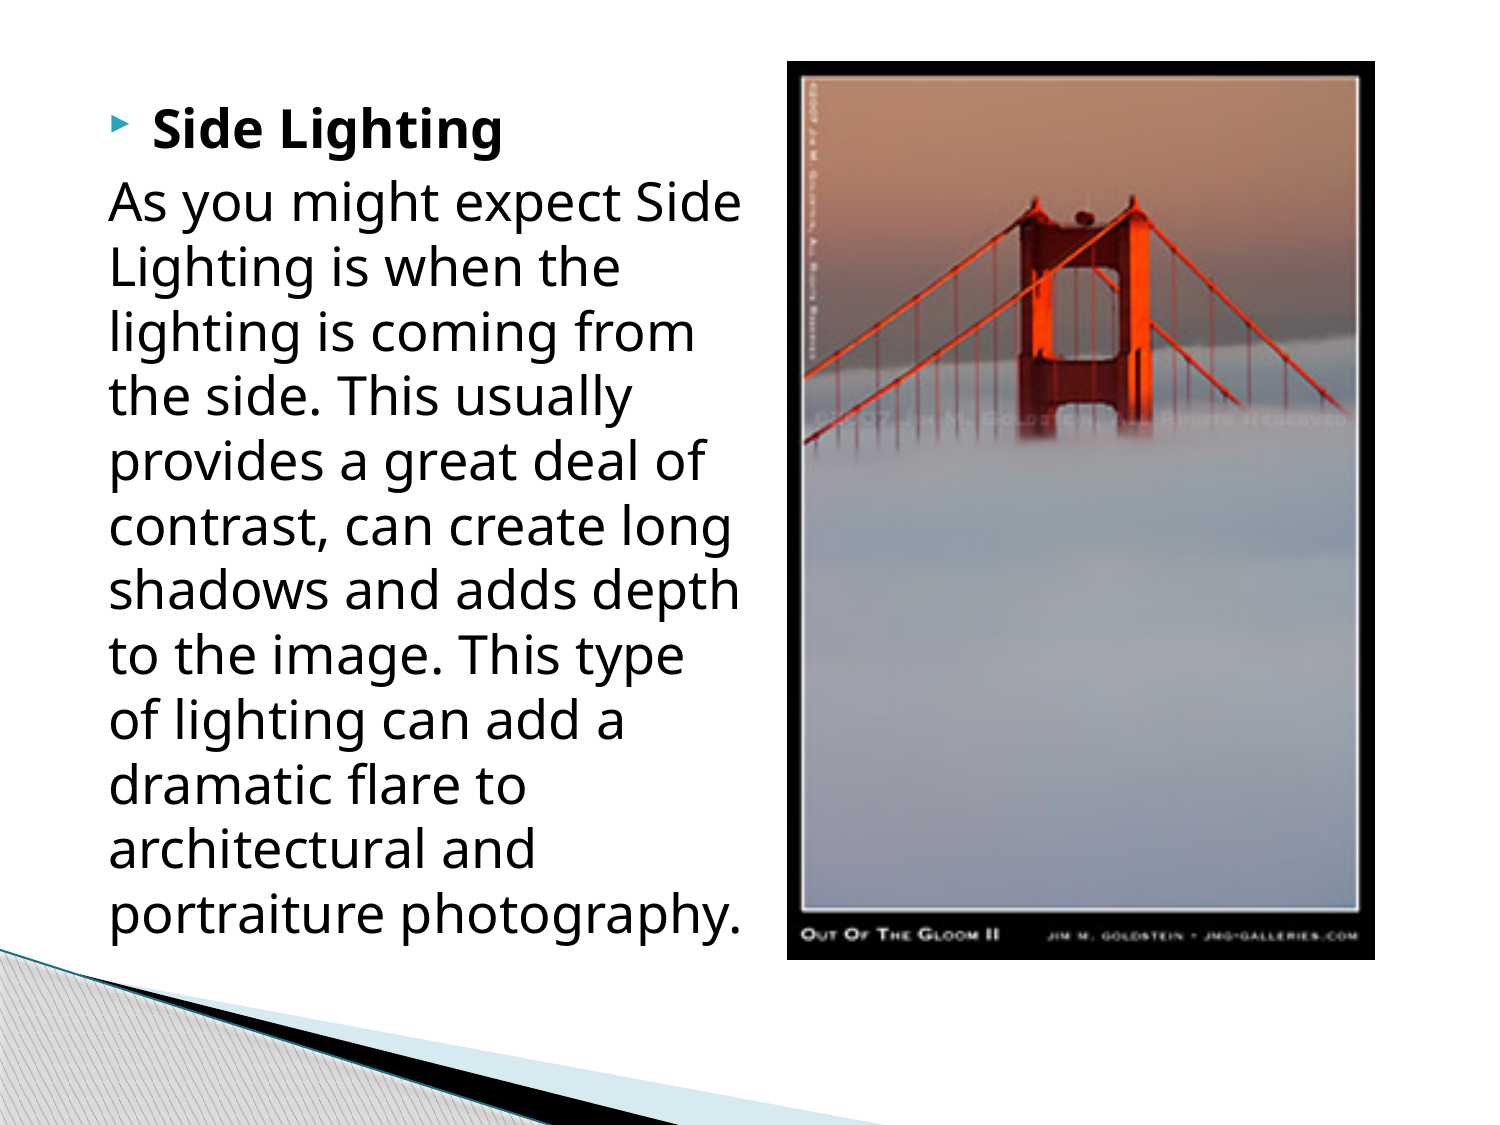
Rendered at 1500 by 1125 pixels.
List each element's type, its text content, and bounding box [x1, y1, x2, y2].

picture [787, 61, 1376, 960]
list Side Lighting As you might expect Side Lighting is when the lighting is coming from the side. This usually provides a great deal of contrast, can create long shadows and adds depth to the image. This type of lighting can add a dramatic flare to architectural and portraiture photography. [75, 87, 763, 986]
